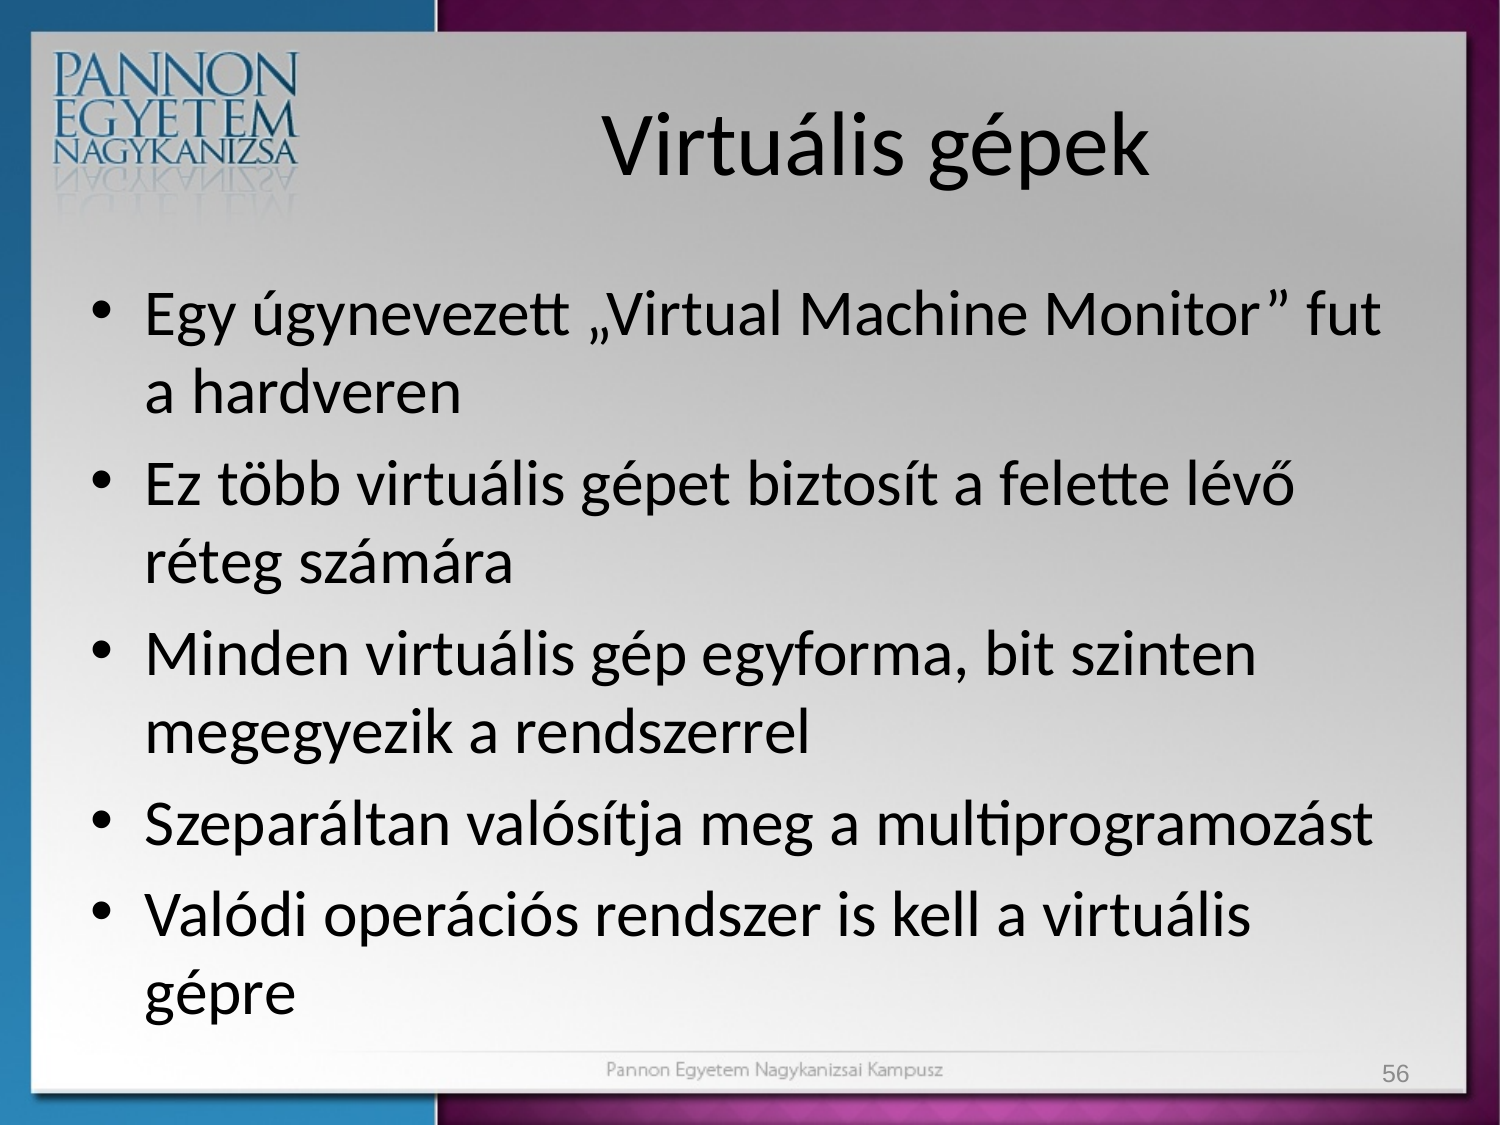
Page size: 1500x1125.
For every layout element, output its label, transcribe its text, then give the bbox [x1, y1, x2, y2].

list Egy úgynevezett „Virtual Machine Monitor” fut a hardveren Ez több virtuális gépet biztosít a felette lévő réteg számára Minden virtuális gép egyforma, bit szinten megegyezik a rendszerrel Szeparáltan valósítja meg a multiprogramozást Valódi operációs rendszer is kell a virtuális gépre [75, 262, 1425, 1038]
title Virtuális gépek [328, 45, 1425, 233]
picture [0, 0, 1500, 1125]
slide_number 56 [1074, 1042, 1425, 1103]
